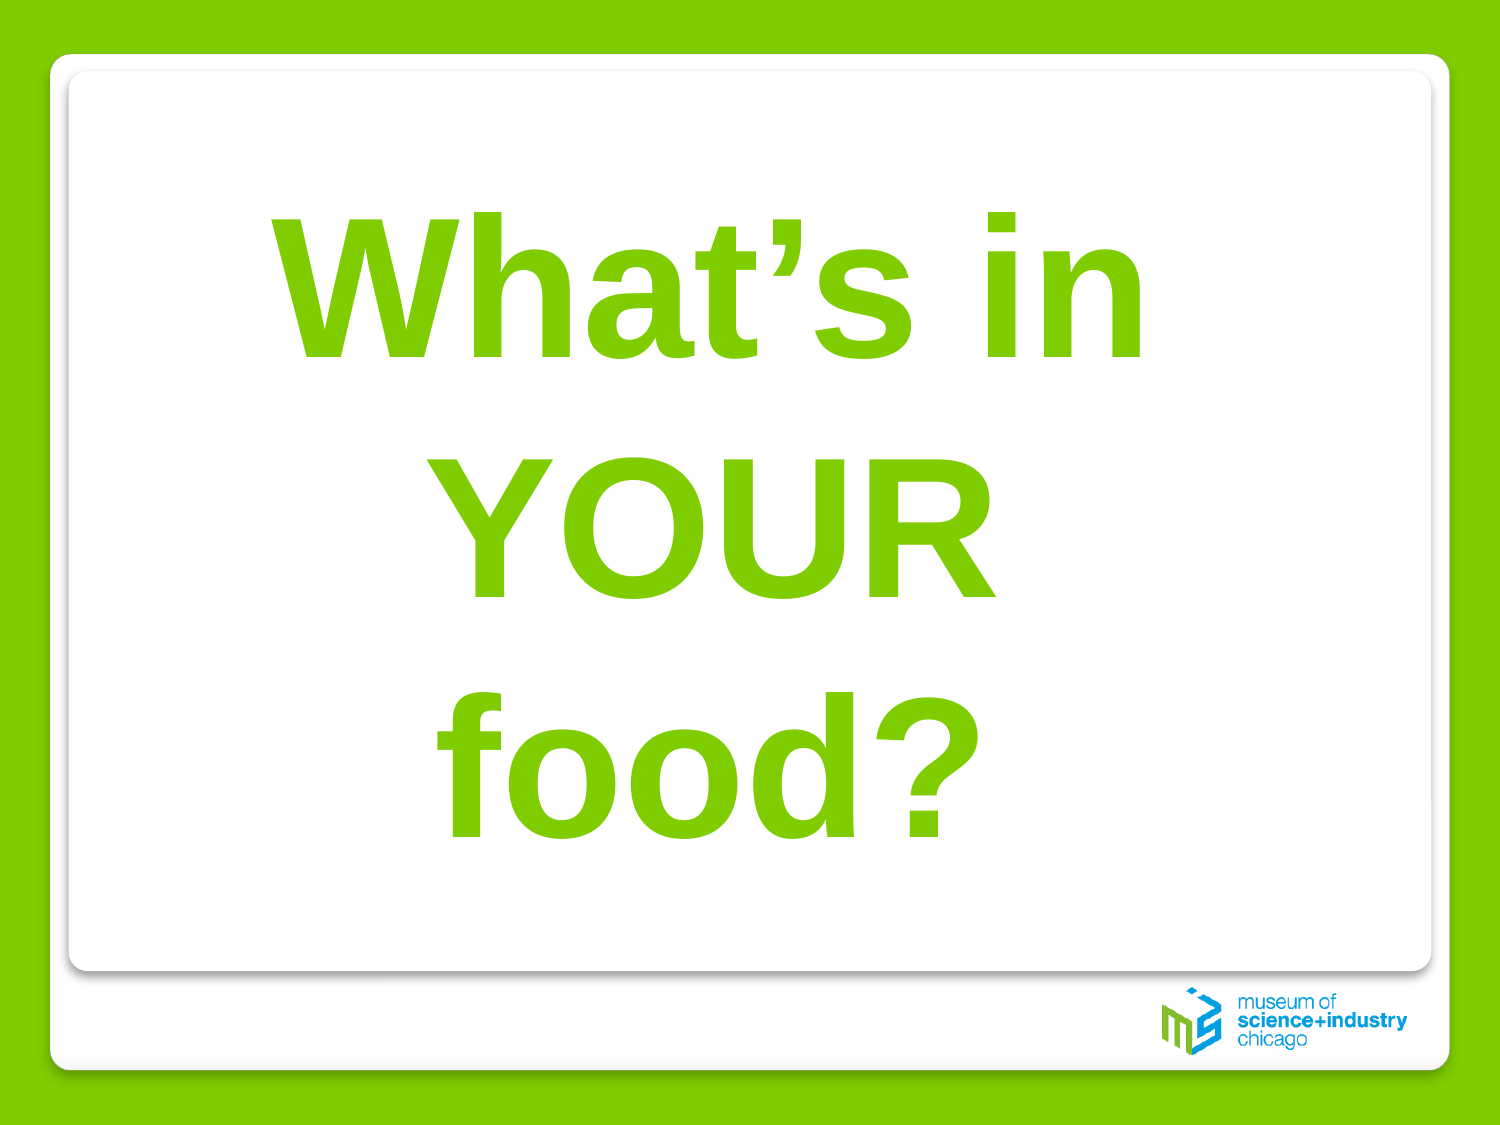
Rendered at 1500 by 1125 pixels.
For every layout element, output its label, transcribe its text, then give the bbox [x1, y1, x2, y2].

text_box What’s in YOUR food? [174, 149, 1250, 885]
picture [1162, 987, 1407, 1055]
